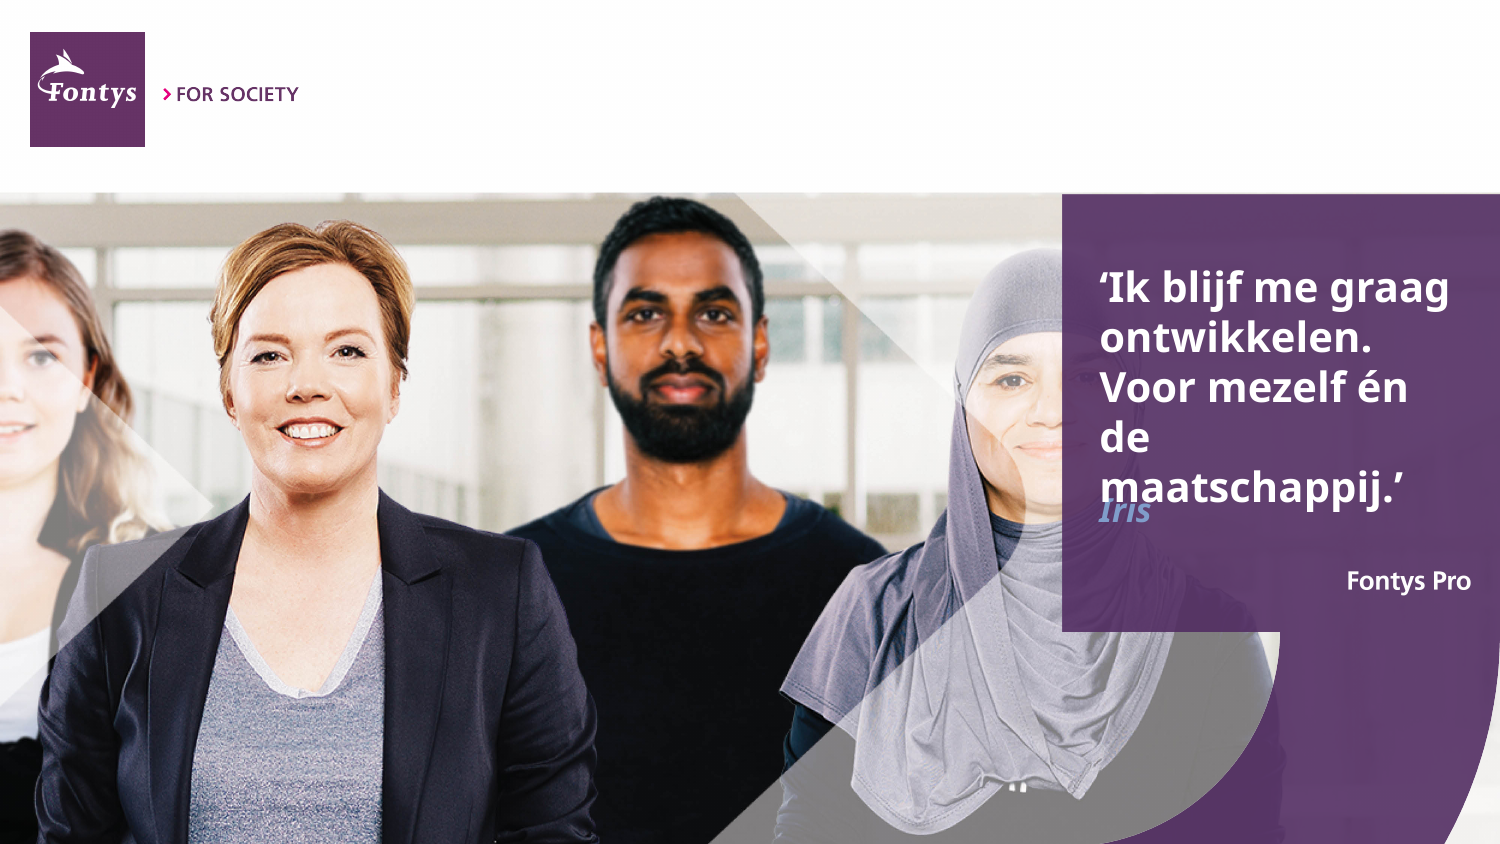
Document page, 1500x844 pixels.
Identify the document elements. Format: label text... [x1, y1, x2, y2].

picture [0, 0, 1500, 844]
text_box ‘Ik blijf me graag ontwikkelen. Voor mezelf én de maatschappij.’ [1084, 253, 1478, 504]
text_box Iris [1084, 504, 1282, 537]
